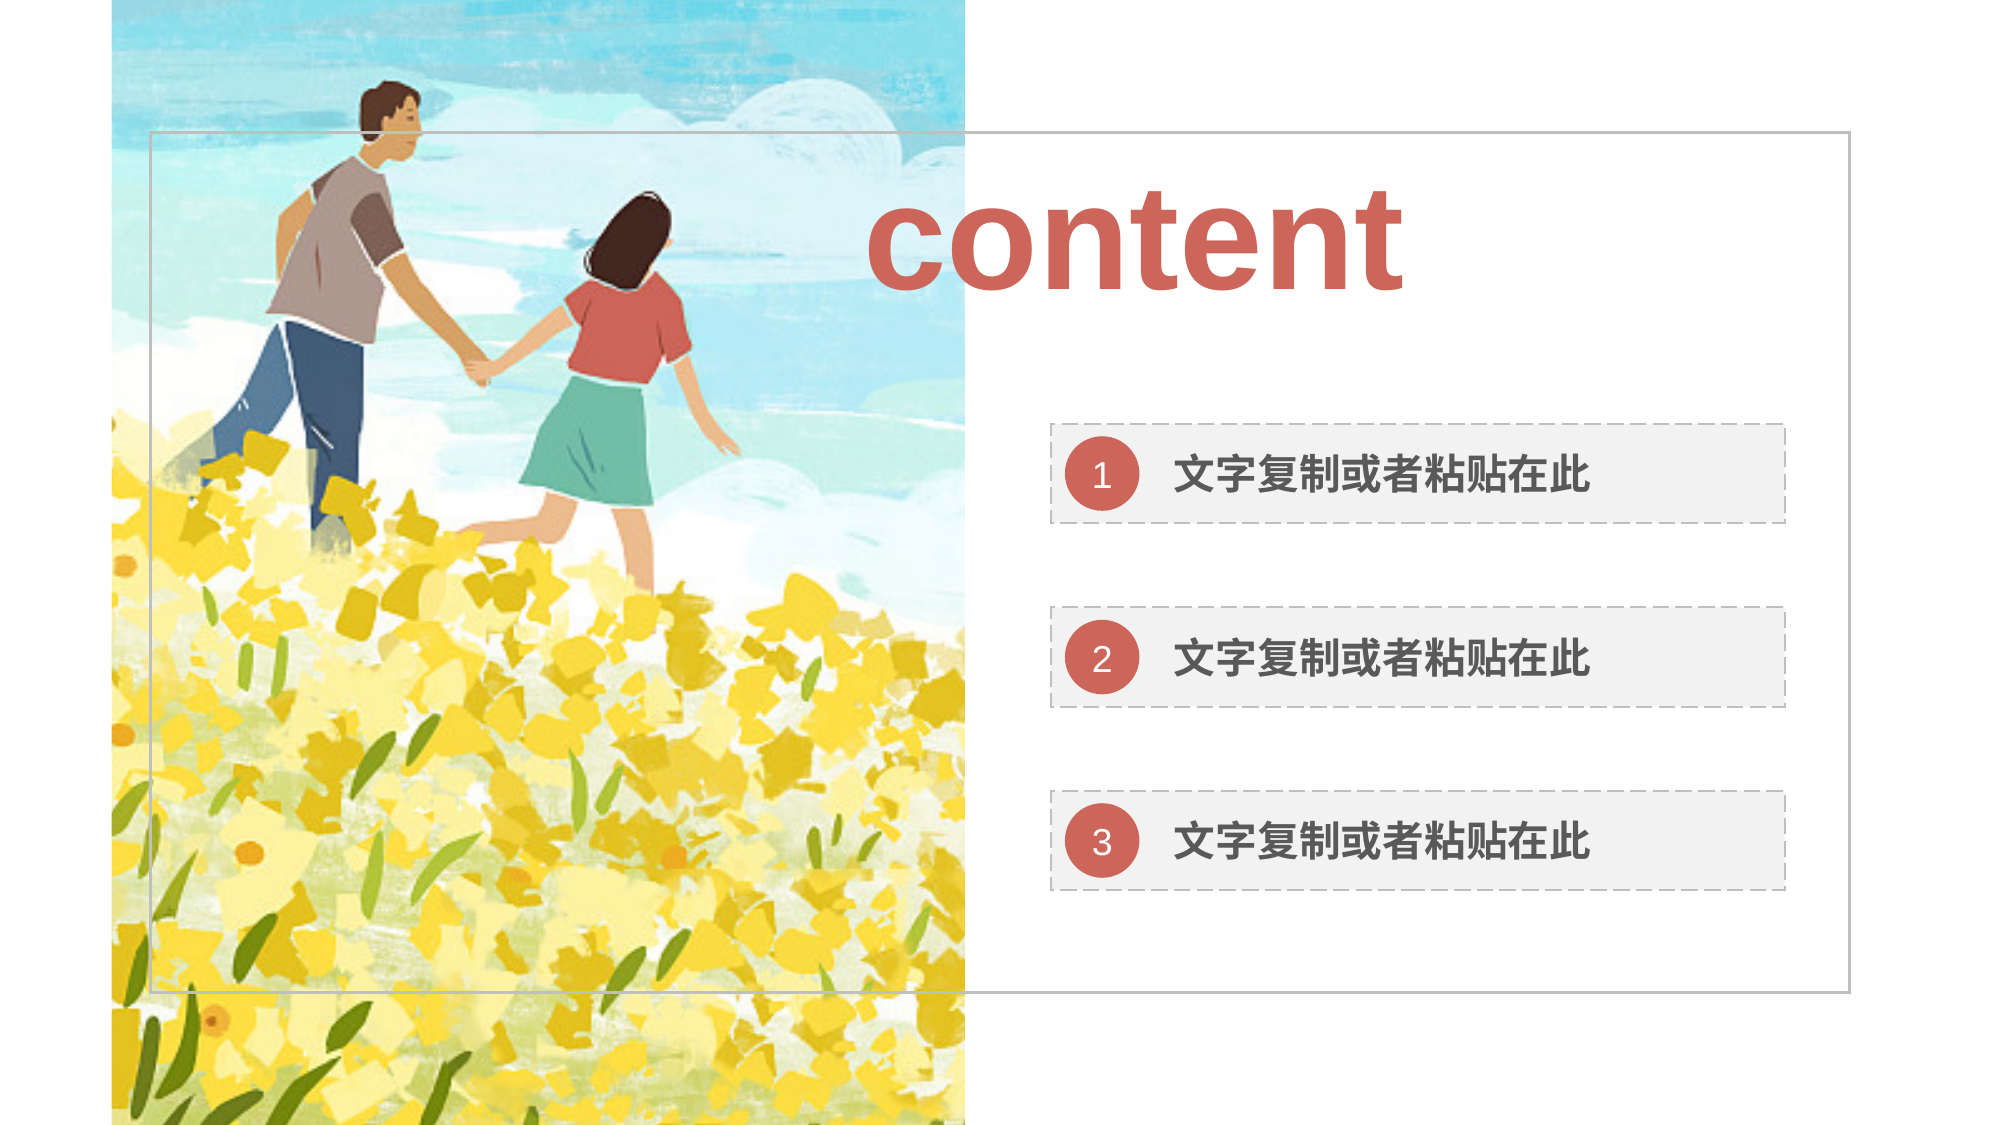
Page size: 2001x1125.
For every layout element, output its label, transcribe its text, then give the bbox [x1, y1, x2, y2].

text_box content [965, 132, 1600, 327]
text_box 文字复制或者粘贴在此 [1158, 807, 1746, 873]
picture [111, 0, 965, 1125]
text_box 2 [1063, 618, 1141, 696]
text_box [1050, 790, 1786, 891]
text_box 文字复制或者粘贴在此 [1158, 441, 1746, 506]
text_box [1050, 606, 1786, 708]
text_box [965, 131, 1851, 994]
text_box 1 [1063, 435, 1141, 512]
text_box [1050, 423, 1786, 524]
text_box 3 [1063, 802, 1141, 879]
text_box 文字复制或者粘贴在此 [1158, 624, 1746, 690]
